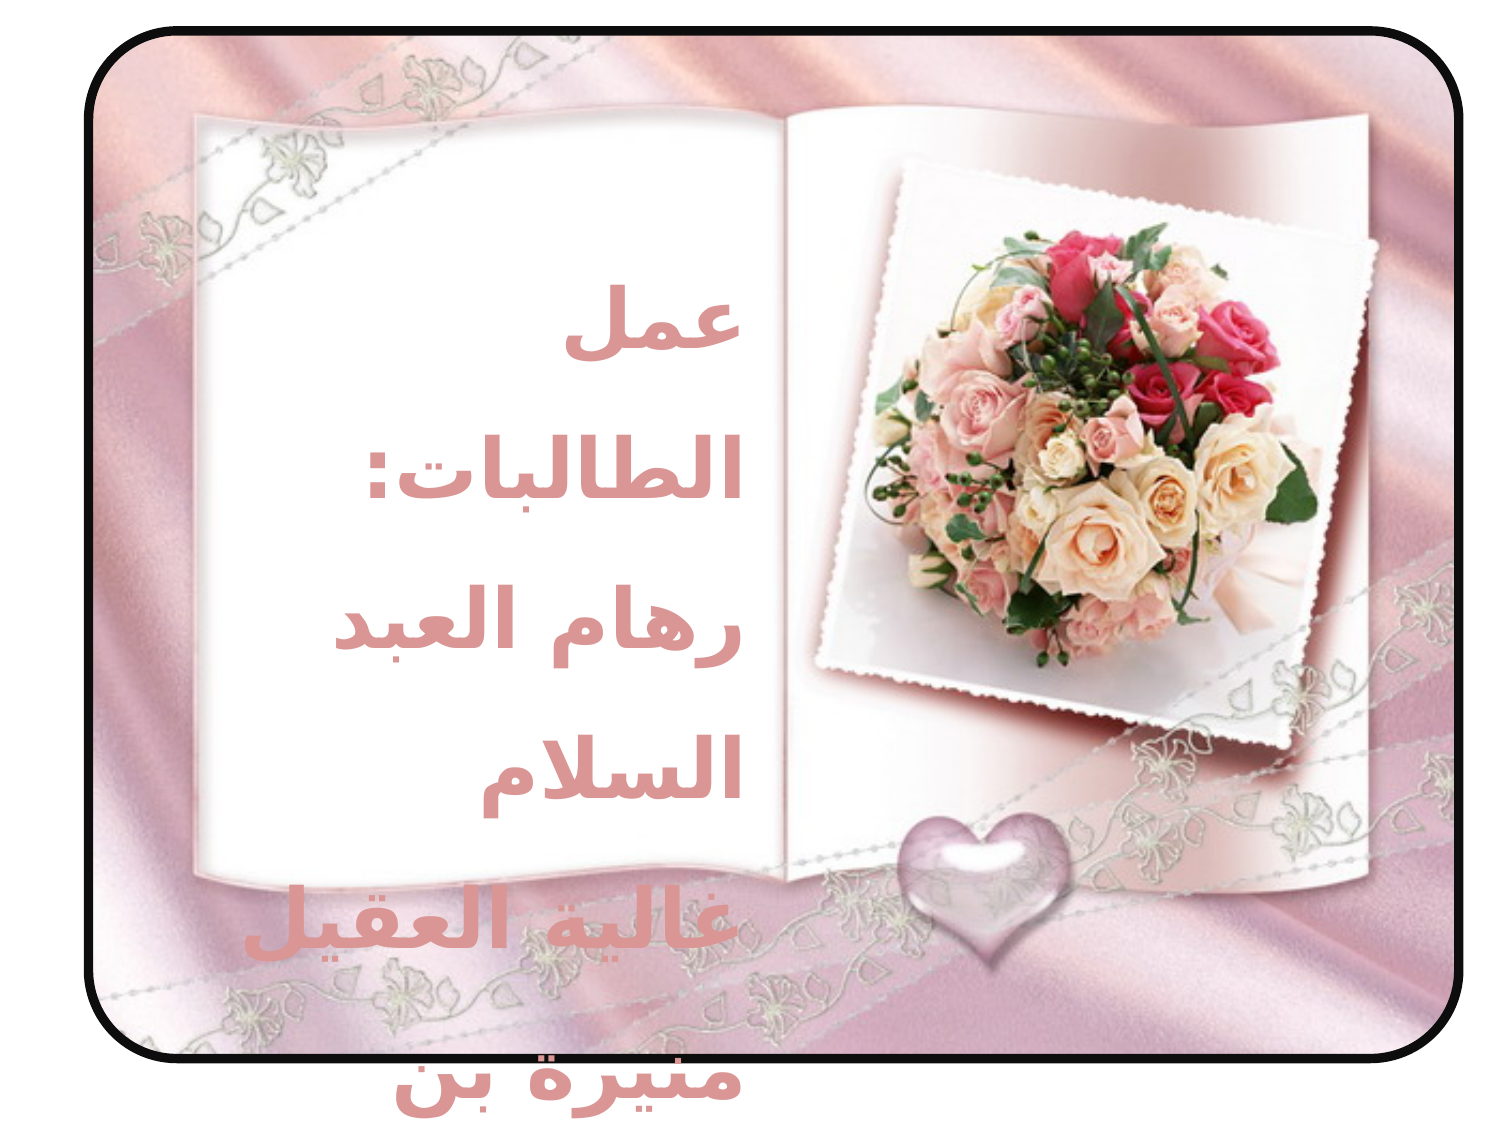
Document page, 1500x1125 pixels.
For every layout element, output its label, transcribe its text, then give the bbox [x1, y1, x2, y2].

picture [88, 30, 1459, 1059]
text_box عمل الطالبات: رهام العبد السلام غالية العقيل منيرة بن صويلح [218, 1065, 762, 1125]
